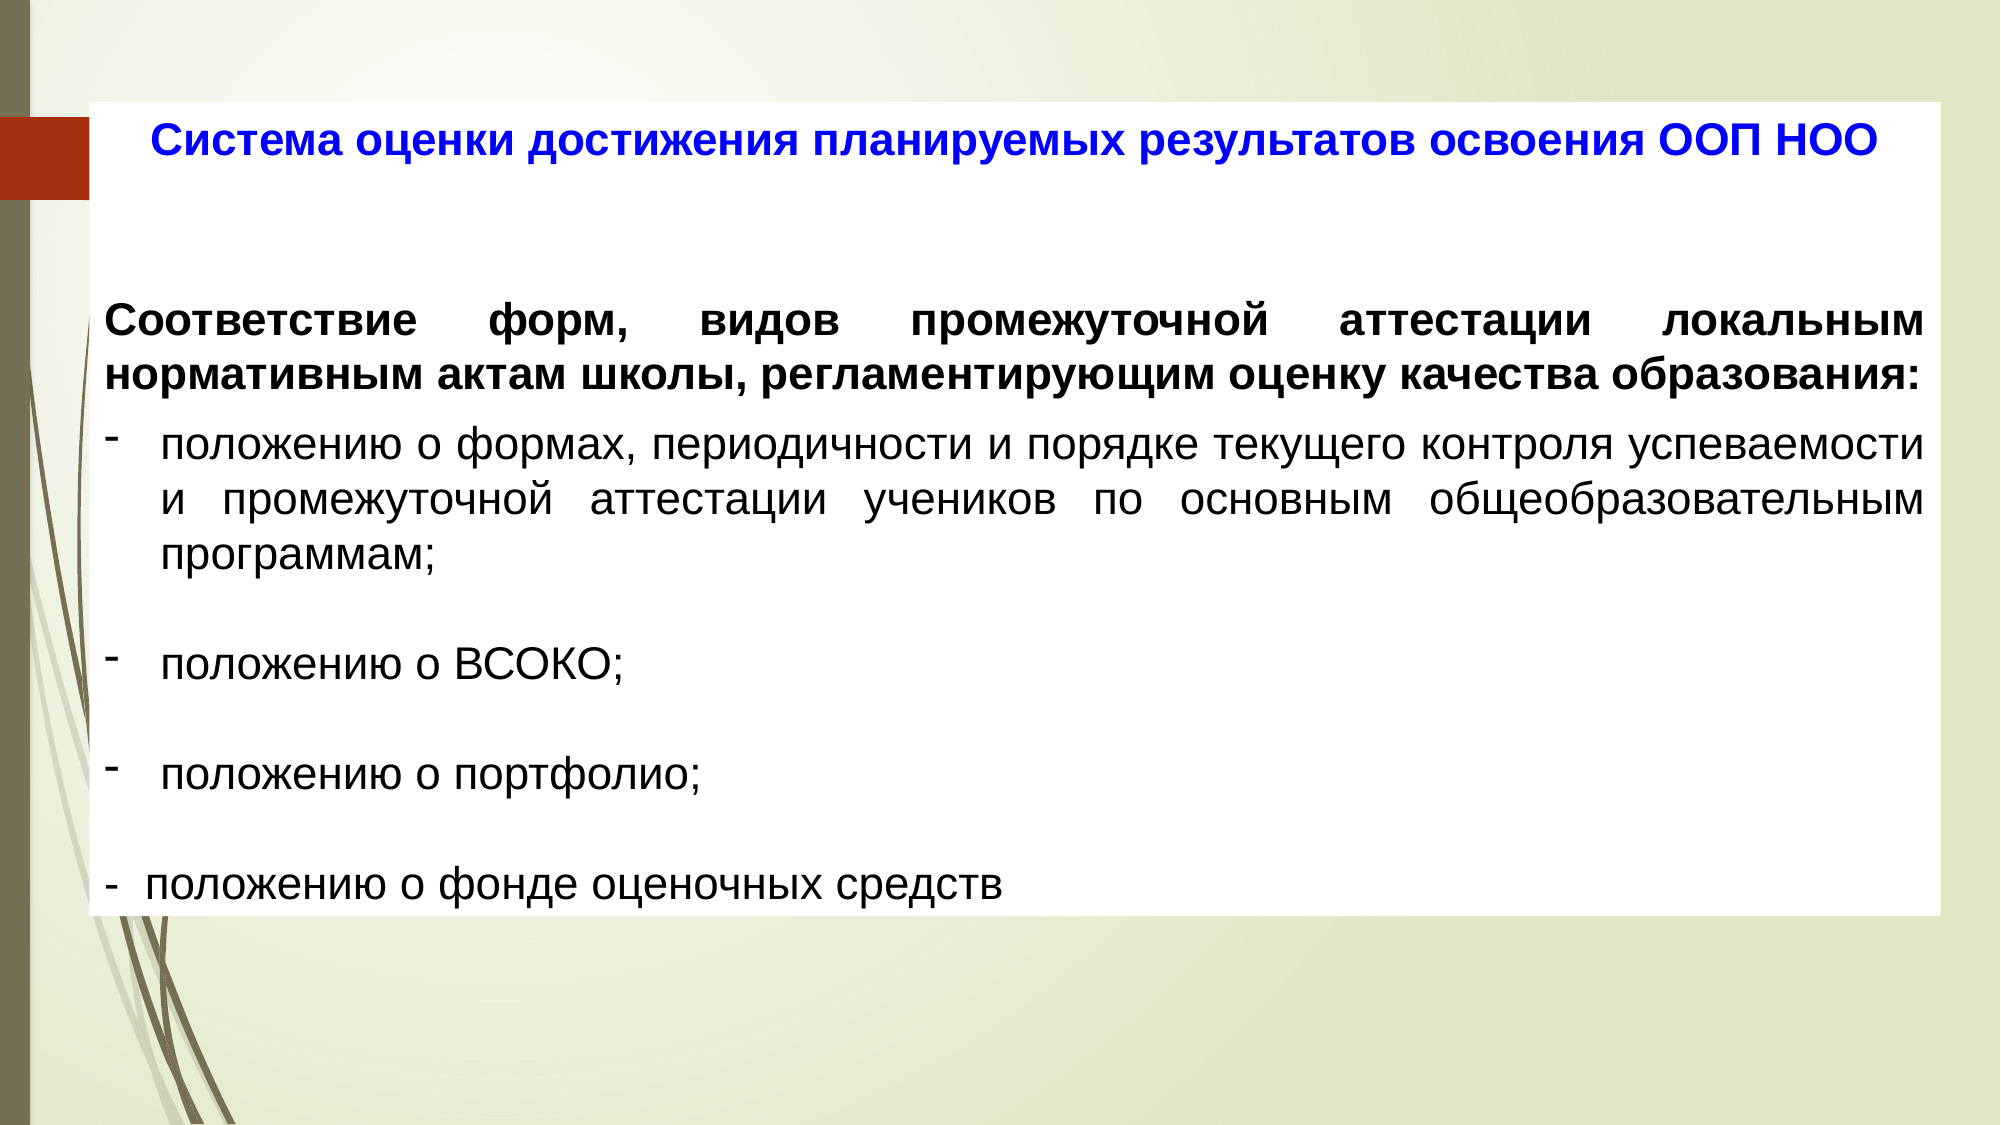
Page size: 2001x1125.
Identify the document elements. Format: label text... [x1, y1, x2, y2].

text_box Система оценки достижения планируемых результатов освоения ООП НОО Соответствие форм, видов промежуточной аттестации локальным нормативным актам школы, регламентирующим оценку качества образования: положению о формах, периодичности и порядке текущего контроля успеваемости и промежуточной аттестации учеников по основным общеобразовательным программам; положению о ВСОКО; положению о портфолио; - положению о фонде оценочных средств [89, 101, 1941, 917]
